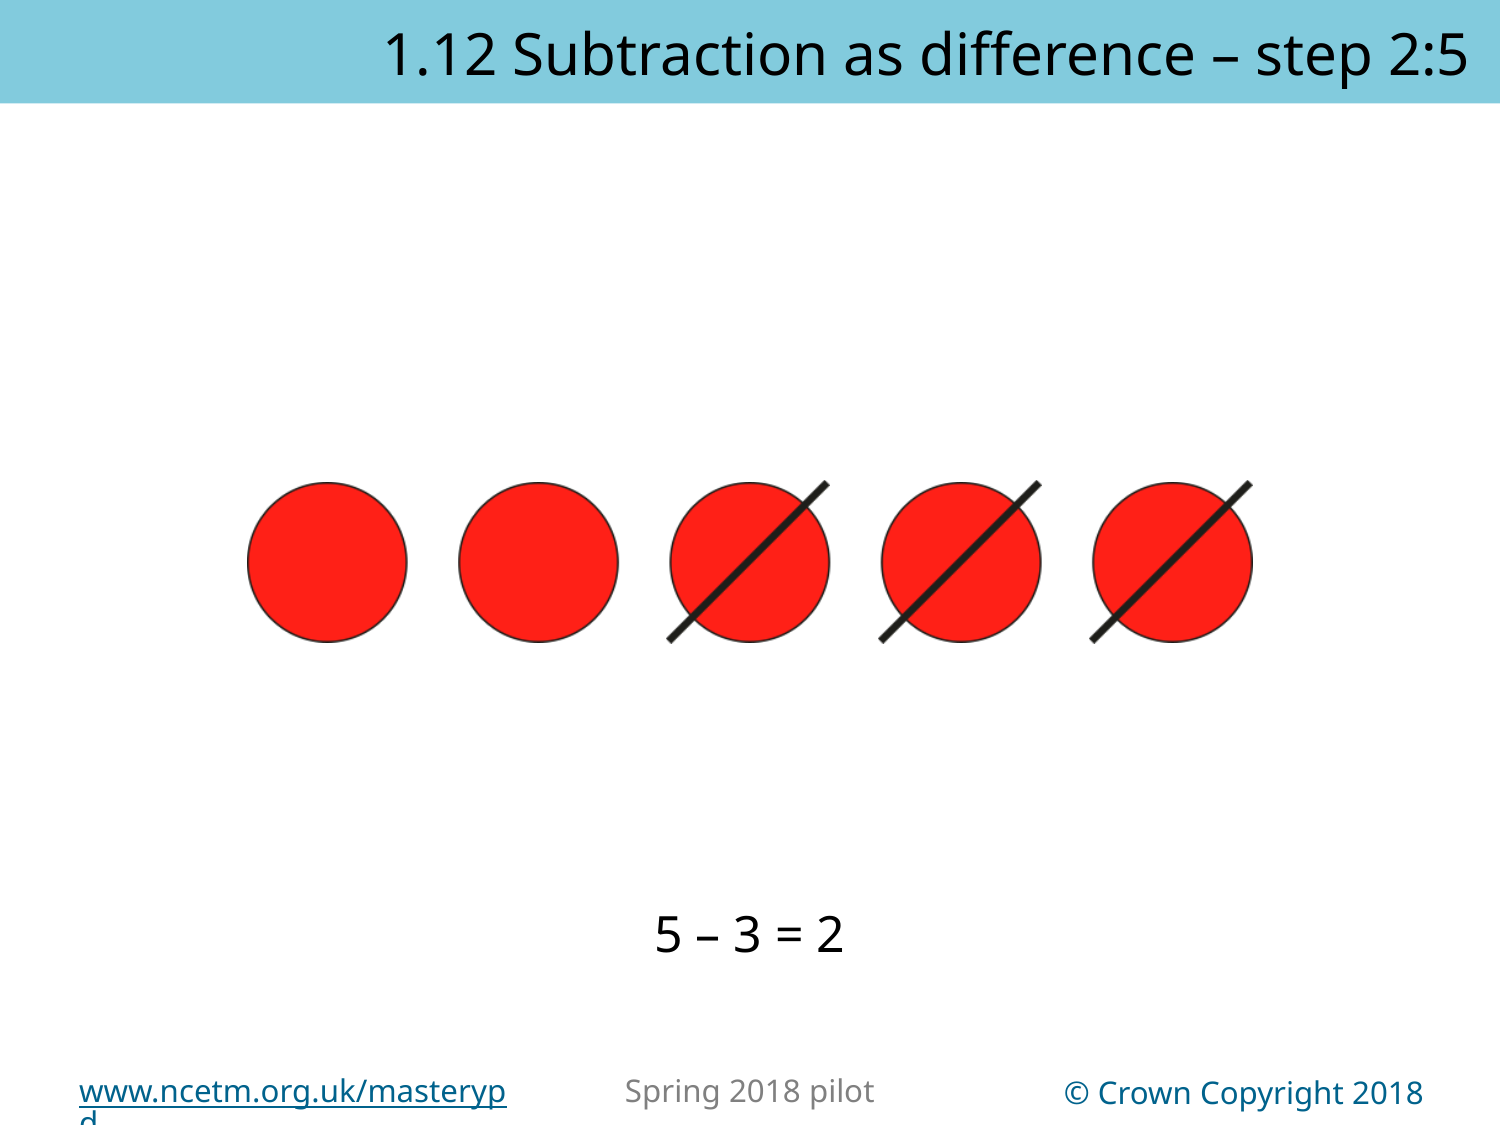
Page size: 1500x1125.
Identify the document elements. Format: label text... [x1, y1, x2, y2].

text_box 5 – 3 = 2 [639, 894, 861, 970]
picture [247, 480, 1254, 644]
list 1.12 Subtraction as difference – step 2:5 [0, 0, 1500, 104]
